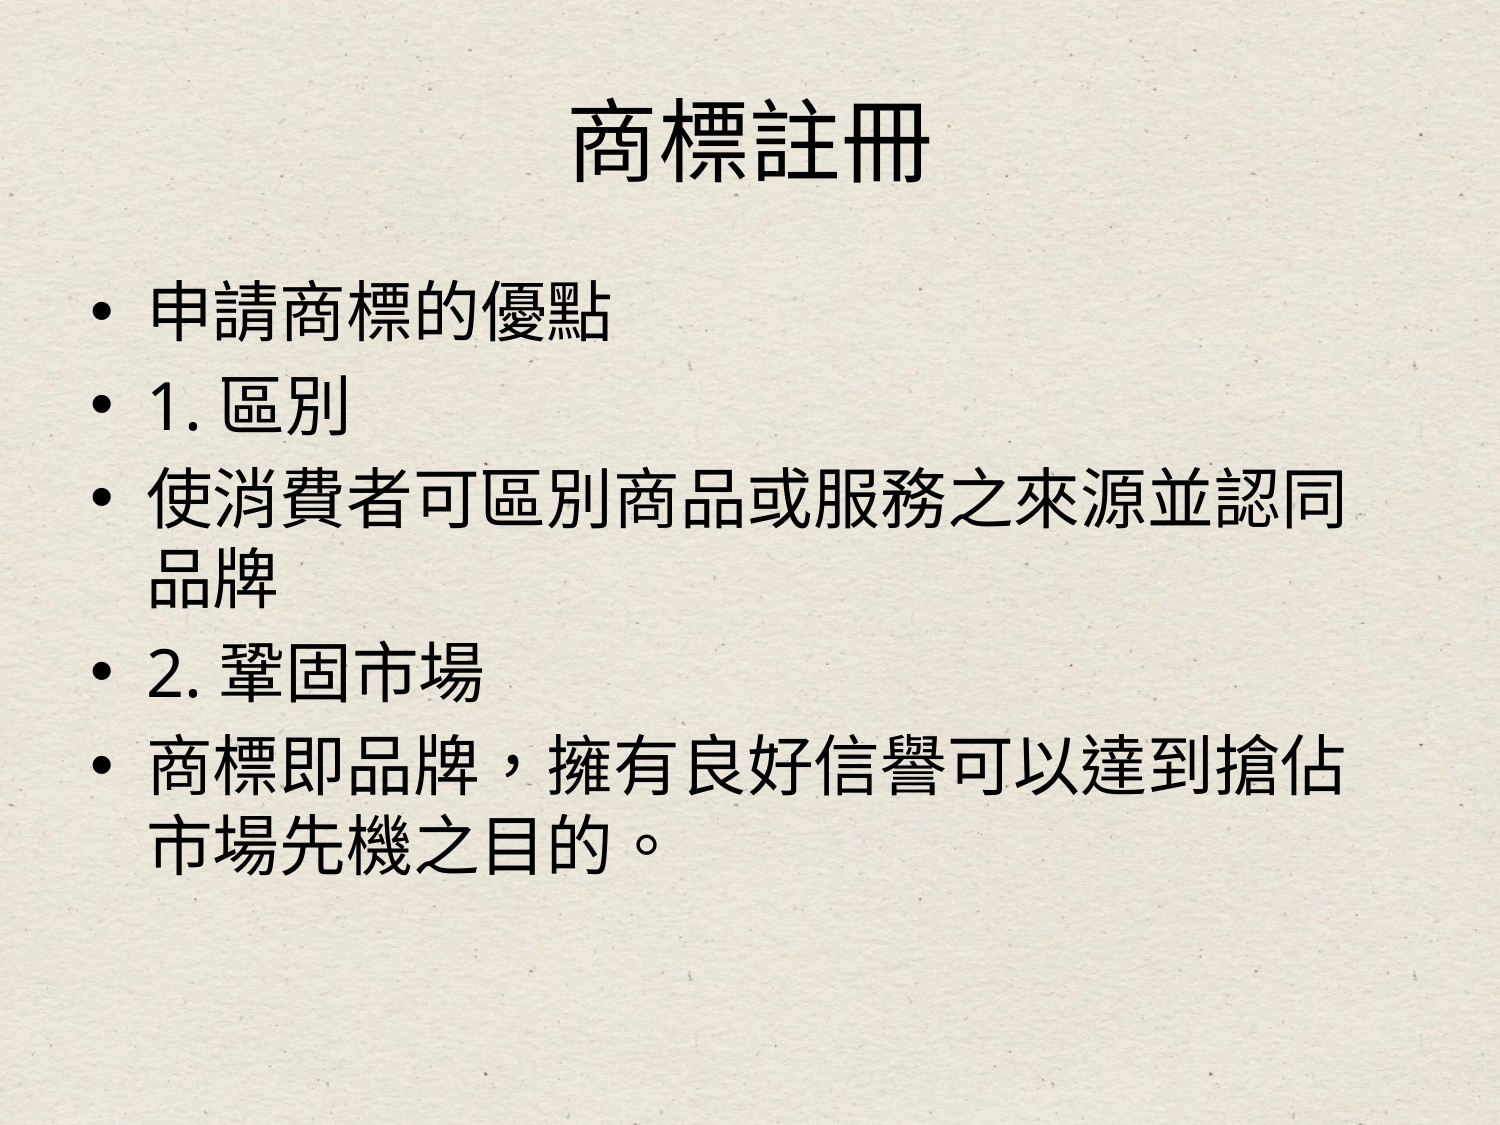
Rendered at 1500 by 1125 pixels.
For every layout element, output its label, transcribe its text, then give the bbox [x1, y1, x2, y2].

list 申請商標的優點 1.區別 使消費者可區別商品或服務之來源並認同品牌 2.鞏固市場 商標即品牌，擁有良好信譽可以達到搶佔市場先機之目的。 [75, 262, 1425, 1005]
title 商標註冊 [75, 45, 1425, 233]
picture [0, 0, 1500, 1125]
